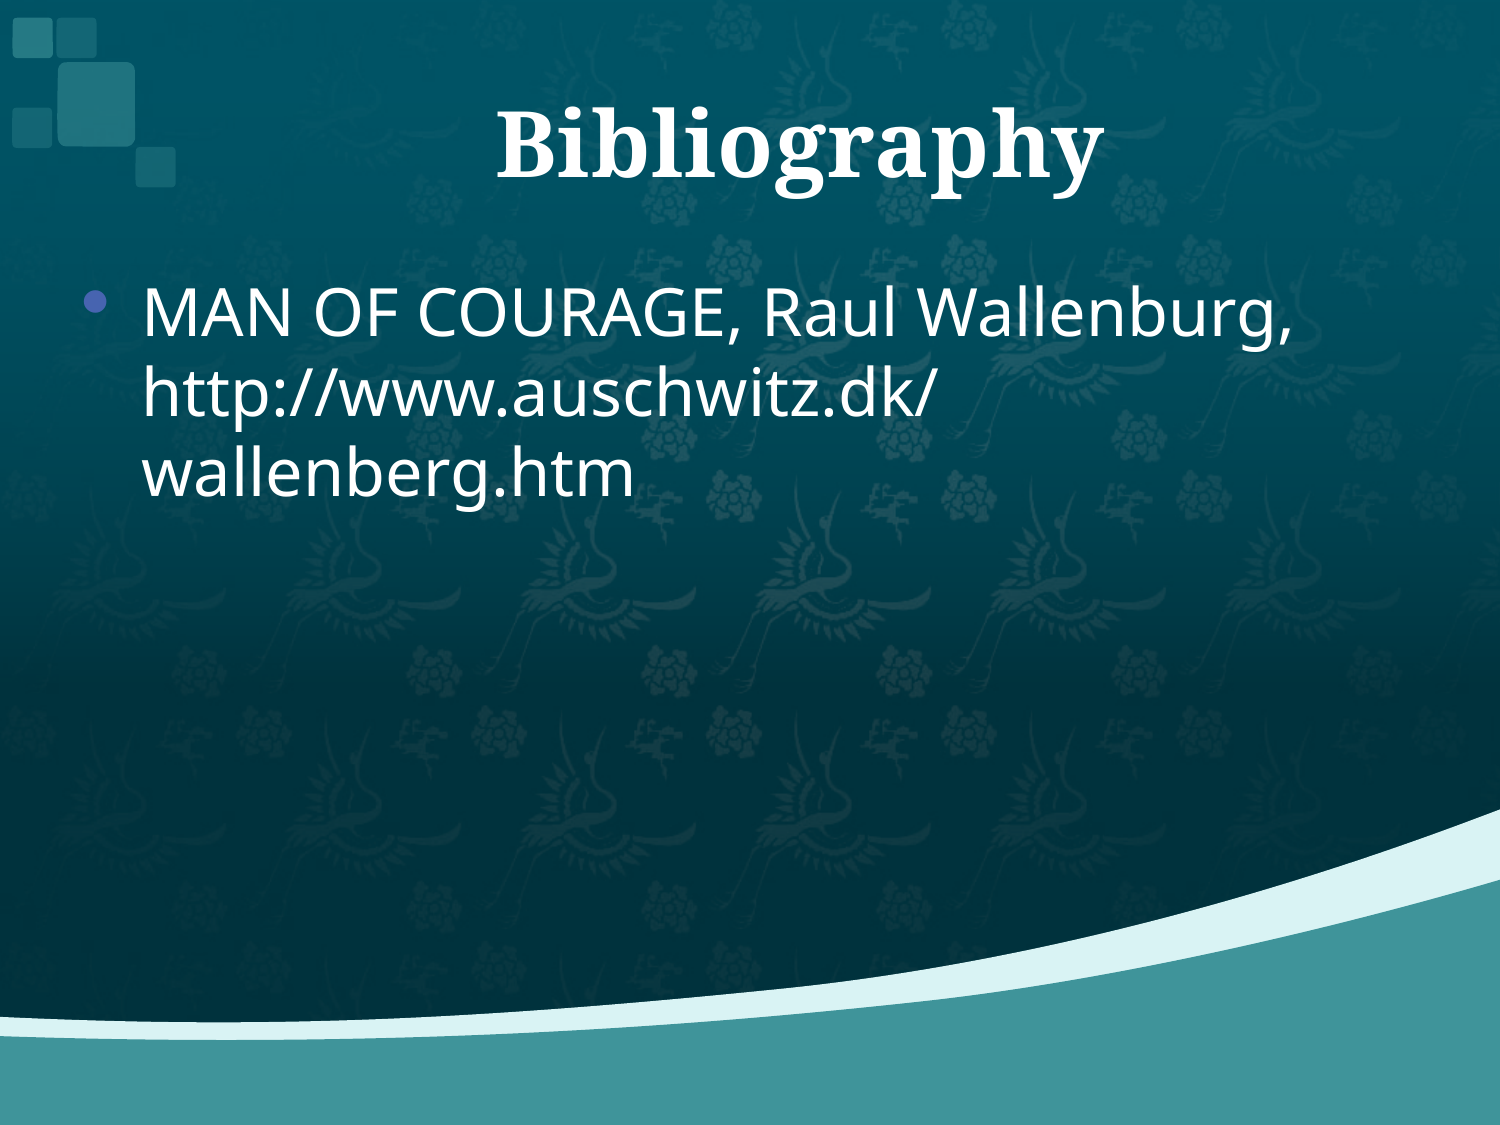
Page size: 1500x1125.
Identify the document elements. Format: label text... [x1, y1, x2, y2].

title Bibliography [187, 58, 1414, 223]
list MAN OF COURAGE, Raul Wallenburg, http://www.auschwitz.dk/wallenberg.htm [70, 262, 1425, 1005]
